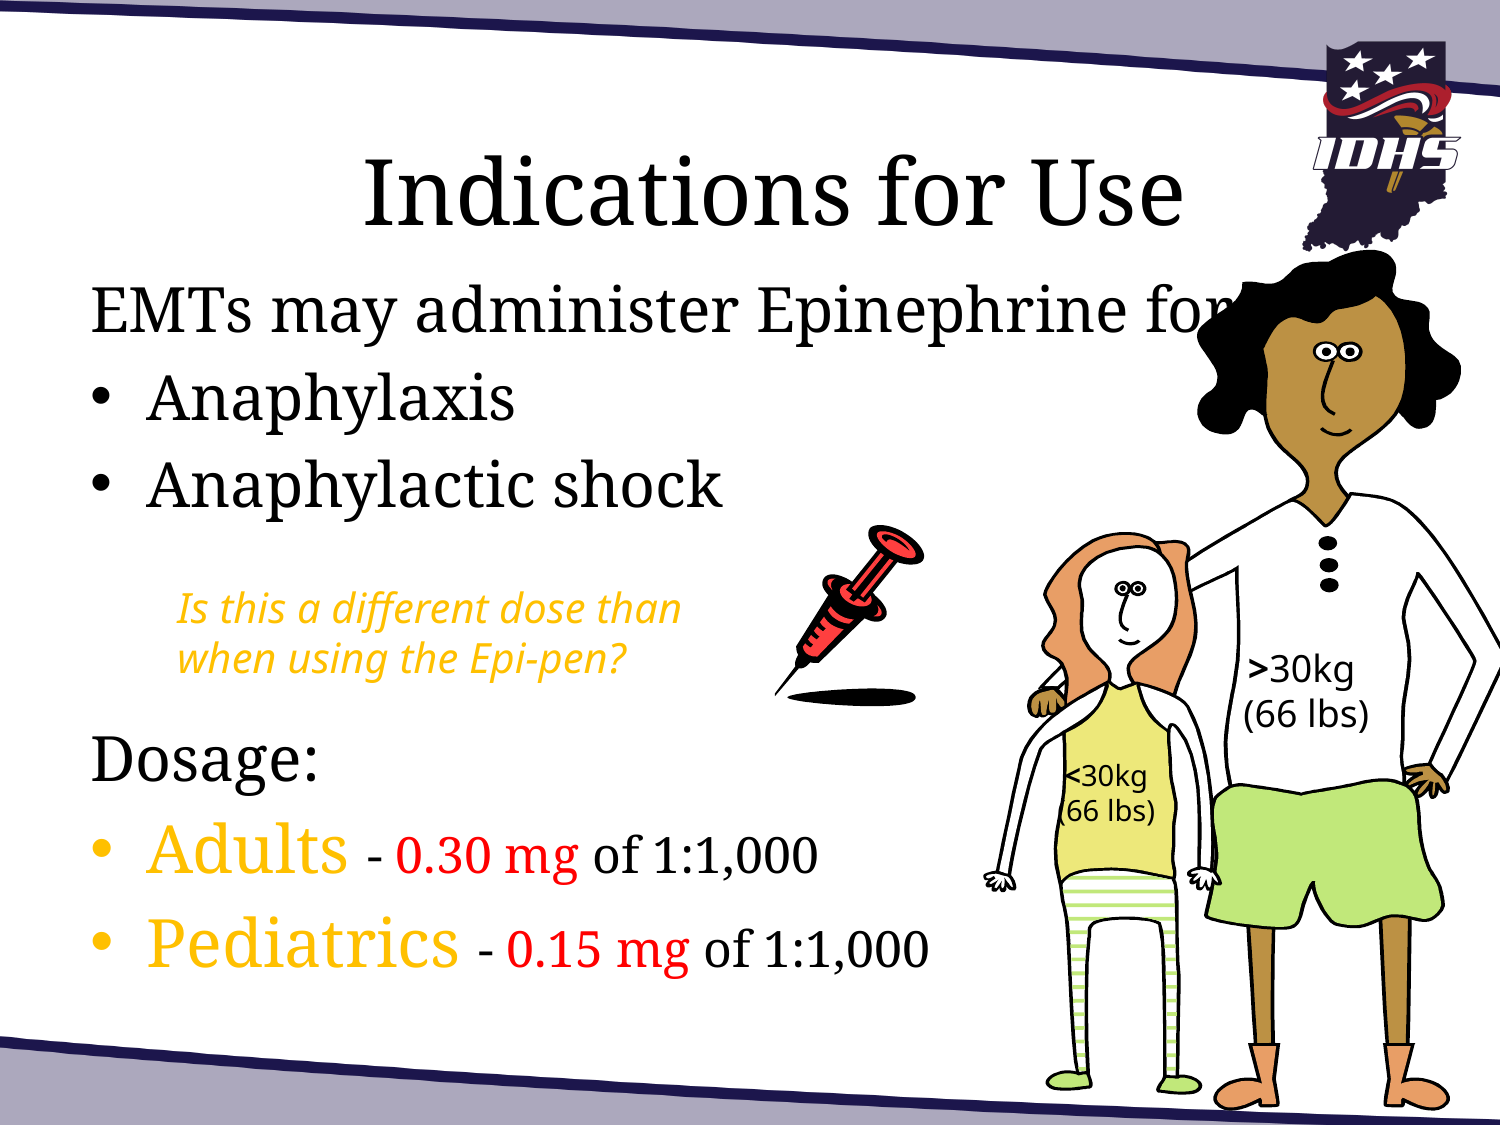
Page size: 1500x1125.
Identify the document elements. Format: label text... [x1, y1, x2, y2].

title Indications for Use [99, 75, 1450, 262]
picture [0, 0, 1500, 1125]
text_box Is this a different dose than when using the Epi-pen? [162, 574, 769, 690]
list EMTs may administer Epinephrine for: Anaphylaxis Anaphylactic shock Dosage: Adults - 0.30 mg of 1:1,000 Pediatrics - 0.15 mg of 1:1,000 [75, 262, 977, 1013]
